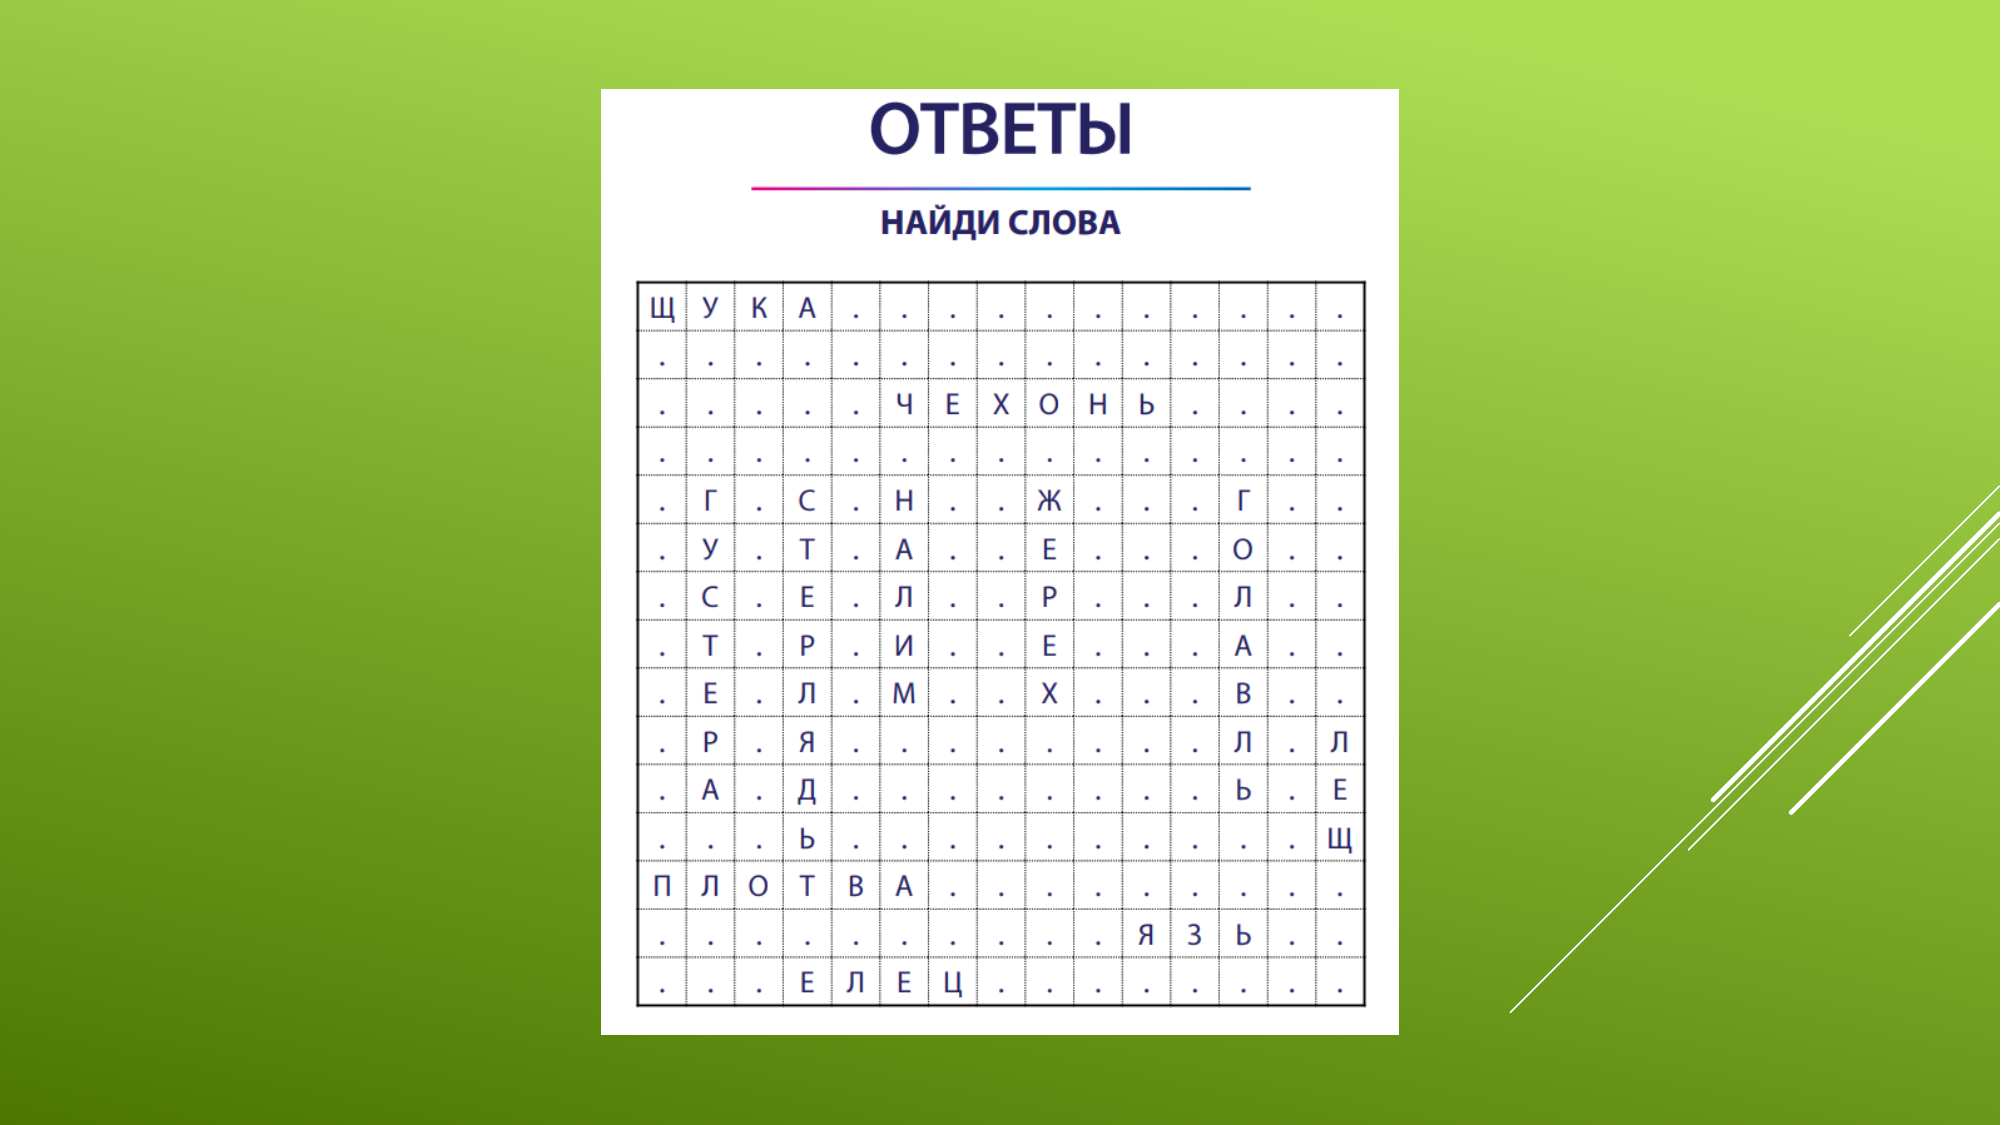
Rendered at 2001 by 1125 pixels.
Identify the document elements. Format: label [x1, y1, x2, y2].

picture [601, 89, 1399, 1036]
